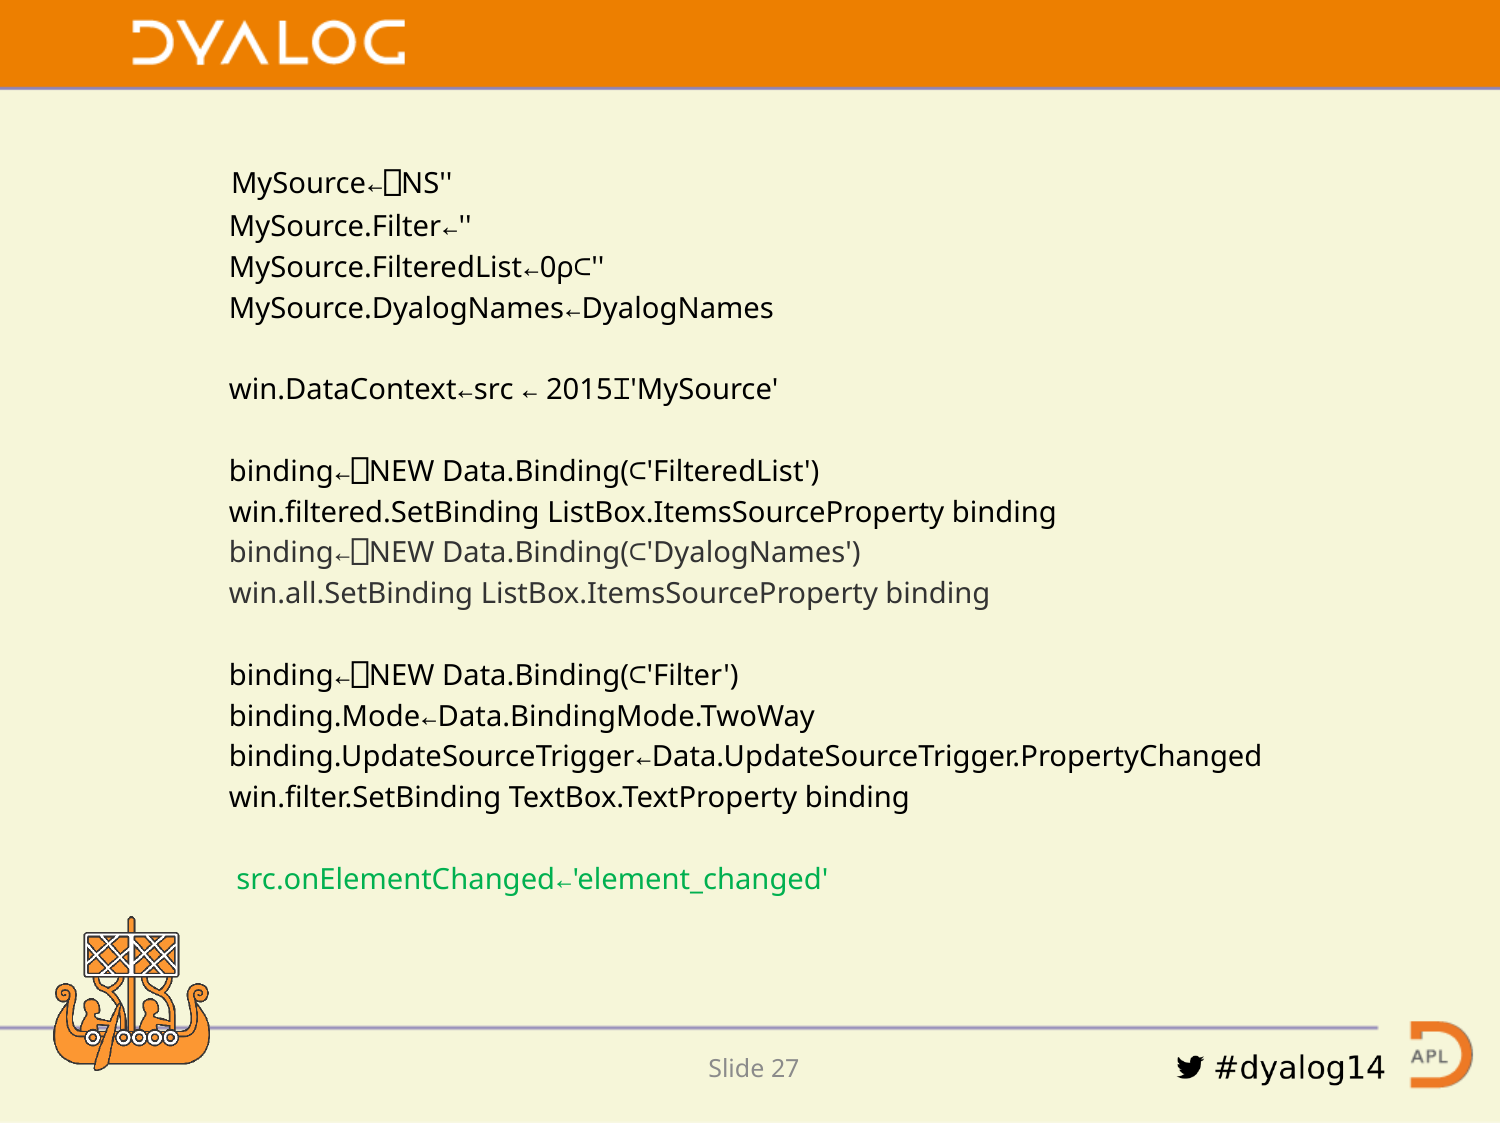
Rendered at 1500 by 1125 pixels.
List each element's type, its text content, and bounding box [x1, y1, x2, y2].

list MySource←⎕NS'' MySource.Filter←'' MySource.FilteredList←0⍴⊂'' MySource.DyalogNames←DyalogNames win.DataContext←src ← 2015⌶'MySource' binding←⎕NEW Data.Binding(⊂'FilteredList') win.filtered.SetBinding ListBox.ItemsSourceProperty binding binding←⎕NEW Data.Binding(⊂'DyalogNames') win.all.SetBinding ListBox.ItemsSourceProperty binding binding←⎕NEW Data.Binding(⊂'Filter') binding.Mode←Data.BindingMode.TwoWay binding.UpdateSourceTrigger←Data.UpdateSourceTrigger.PropertyChanged win.filter.SetBinding TextBox.TextProperty binding src.onElementChanged←'element_changed' [206, 149, 1459, 917]
slide_number Slide 26 [585, 1039, 923, 1100]
picture [0, 0, 1500, 1123]
